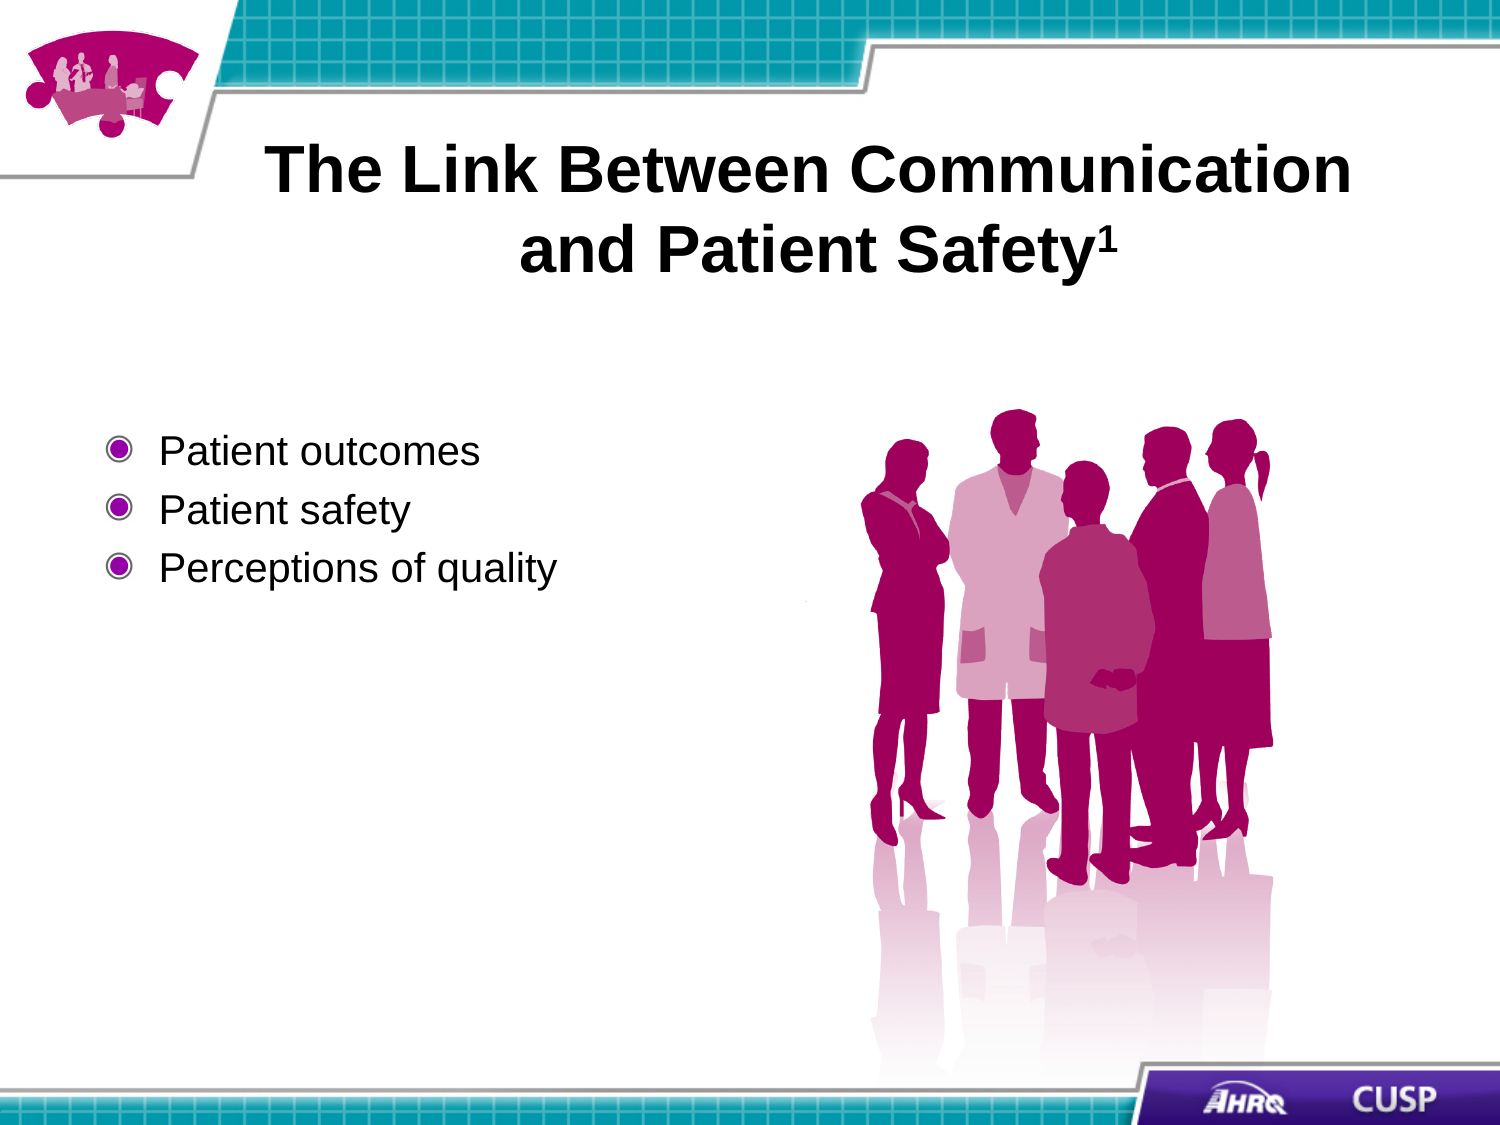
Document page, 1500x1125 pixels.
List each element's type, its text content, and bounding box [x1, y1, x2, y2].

title The Link Between Communication and Patient Safety1 [212, 112, 1425, 299]
list Patient outcomes Patient safety Perceptions of quality [87, 299, 1425, 975]
picture [0, 0, 1500, 1125]
